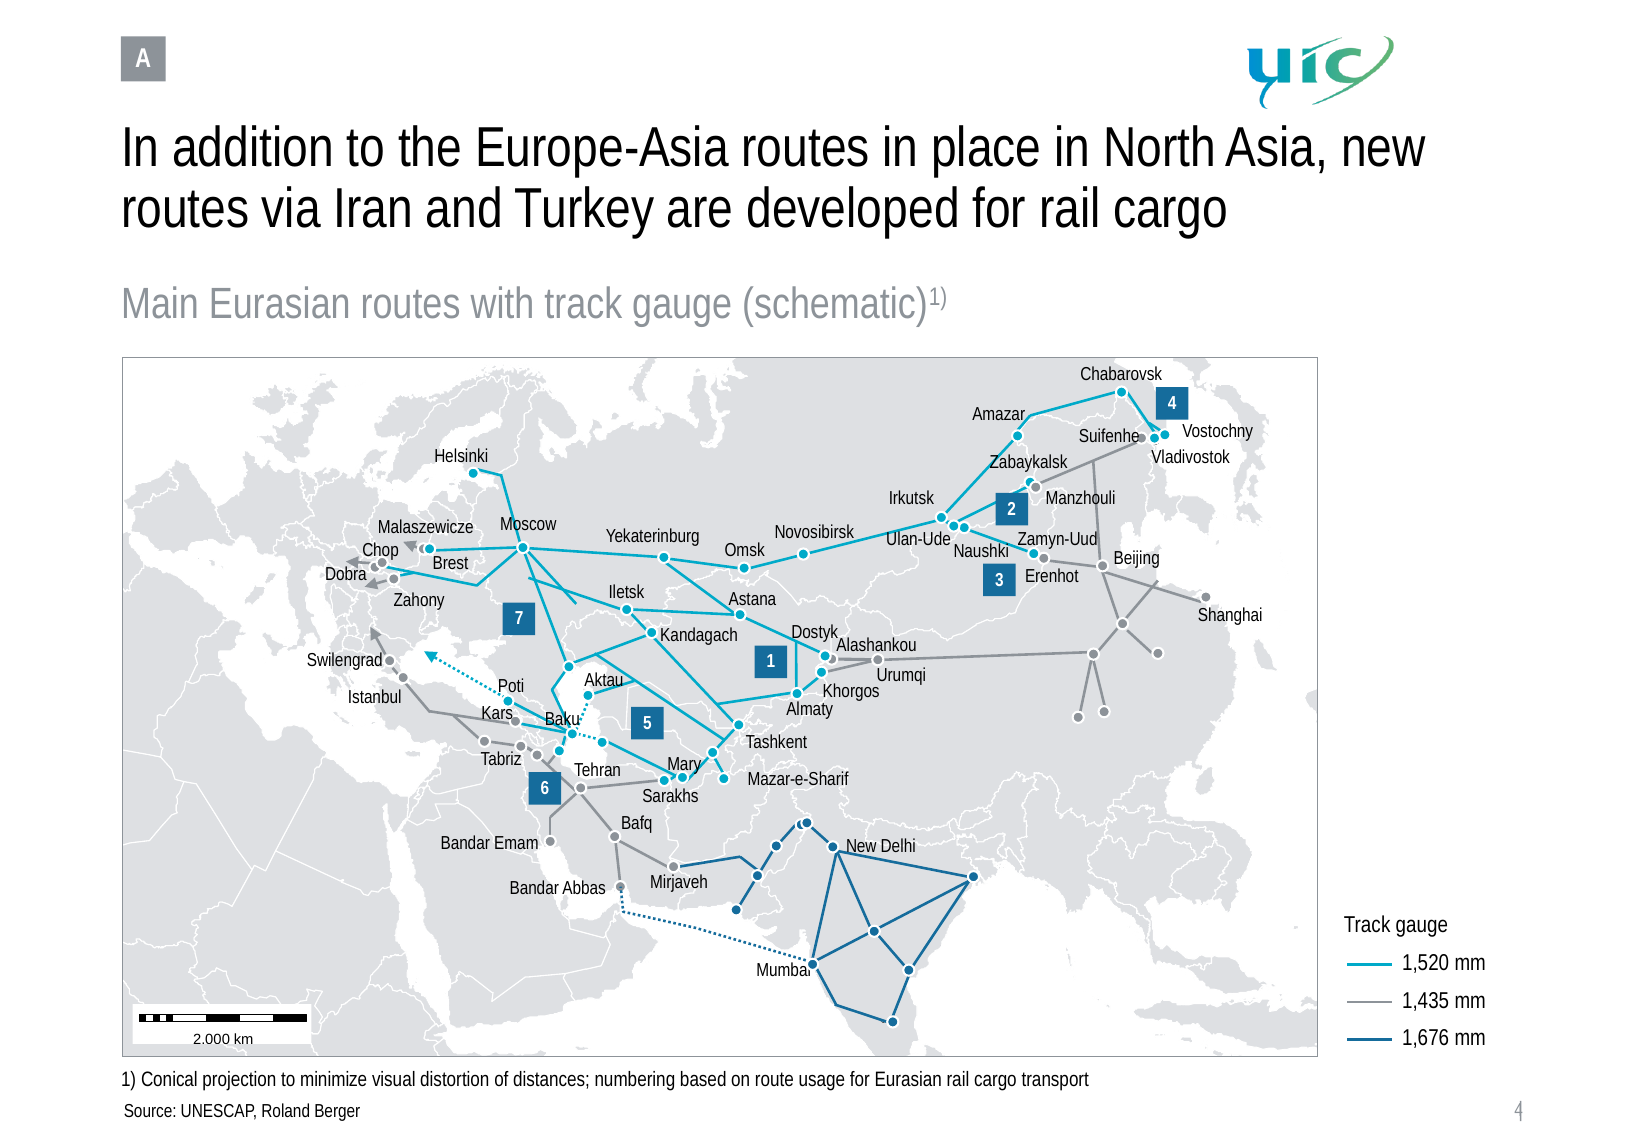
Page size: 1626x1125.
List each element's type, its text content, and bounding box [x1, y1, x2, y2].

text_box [524, 745, 537, 755]
picture [1247, 51, 1266, 109]
text_box Track gauge [1343, 912, 1449, 938]
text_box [1101, 608, 1119, 620]
picture [1247, 36, 1398, 109]
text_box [500, 475, 524, 554]
text_box Source: UNESCAP, Roland Berger [123, 1100, 360, 1122]
text_box A [120, 36, 166, 82]
text_box 1) Conical projection to minimize visual distortion of distances; numbering based on route usage for Eurasian rail cargo transport [121, 1068, 1522, 1092]
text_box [1039, 441, 1138, 484]
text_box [539, 757, 577, 792]
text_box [577, 733, 606, 742]
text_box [1126, 391, 1155, 433]
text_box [476, 469, 503, 476]
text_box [749, 520, 938, 569]
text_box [370, 626, 386, 655]
text_box Main Eurasian routes with track gauge (schematic)1) [121, 280, 1522, 328]
text_box 1,520 mm [1402, 950, 1487, 976]
text_box 1,676 mm [1402, 1025, 1487, 1052]
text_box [429, 710, 513, 725]
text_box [1148, 422, 1162, 431]
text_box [1092, 493, 1101, 562]
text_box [489, 741, 518, 746]
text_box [657, 557, 739, 569]
picture [122, 357, 1318, 1057]
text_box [423, 650, 510, 701]
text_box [527, 547, 665, 558]
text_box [575, 695, 591, 731]
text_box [364, 580, 387, 587]
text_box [1096, 610, 1159, 653]
title In addition to the Europe-Asia routes in place in North Asia, new routes via Iran and Turkey are developed for rail cargo [121, 118, 1522, 241]
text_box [1102, 571, 1202, 603]
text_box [575, 603, 621, 610]
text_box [1126, 629, 1153, 654]
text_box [399, 572, 414, 576]
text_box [620, 816, 980, 1028]
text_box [632, 609, 735, 615]
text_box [402, 541, 420, 549]
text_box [392, 667, 431, 713]
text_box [1029, 391, 1117, 416]
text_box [1017, 415, 1031, 431]
text_box 1,435 mm [1402, 987, 1487, 1014]
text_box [453, 733, 483, 742]
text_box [549, 780, 659, 841]
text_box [945, 439, 1014, 514]
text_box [435, 547, 517, 551]
